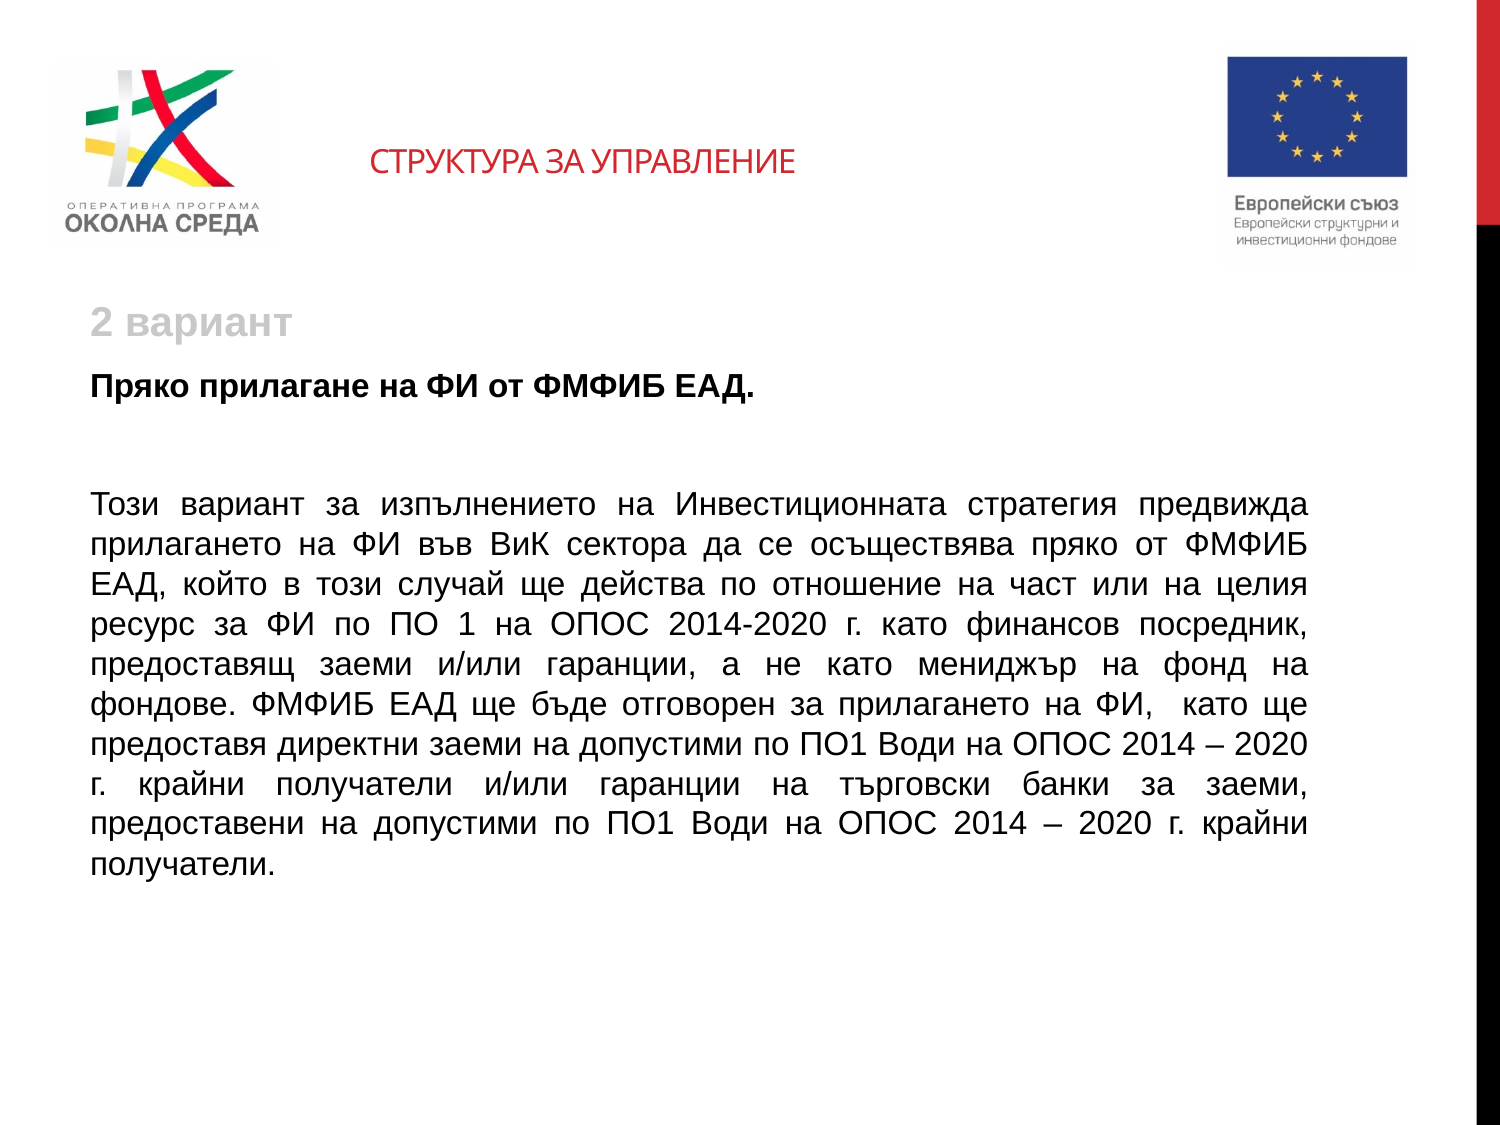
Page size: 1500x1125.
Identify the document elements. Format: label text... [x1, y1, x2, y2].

title структура за управление [75, 25, 1025, 188]
list 2 вариант Пряко прилагане на ФИ от ФМФИБ ЕАД. Този вариант за изпълнението на Инвестиционната стратегия предвижда прилагането на ФИ във ВиК сектора да се осъществява пряко от ФМФИБ ЕАД, който в този случай ще действа по отношение на част или на целия ресурс за ФИ по ПО 1 на ОПОС 2014-2020 г. като финансов посредник, предоставящ заеми и/или гаранции, а не като мениджър на фонд на фондове. ФМФИБ ЕАД ще бъде отговорен за прилагането на ФИ, като ще предоставя директни заеми на допустими по ПО1 Води на ОПОС 2014 – 2020 г. крайни получатели и/или гаранции на търговски банки за заеми, предоставени на допустими по ПО1 Води на ОПОС 2014 – 2020 г. крайни получатели. [75, 287, 1325, 1005]
picture [1216, 46, 1417, 267]
picture [49, 61, 275, 247]
